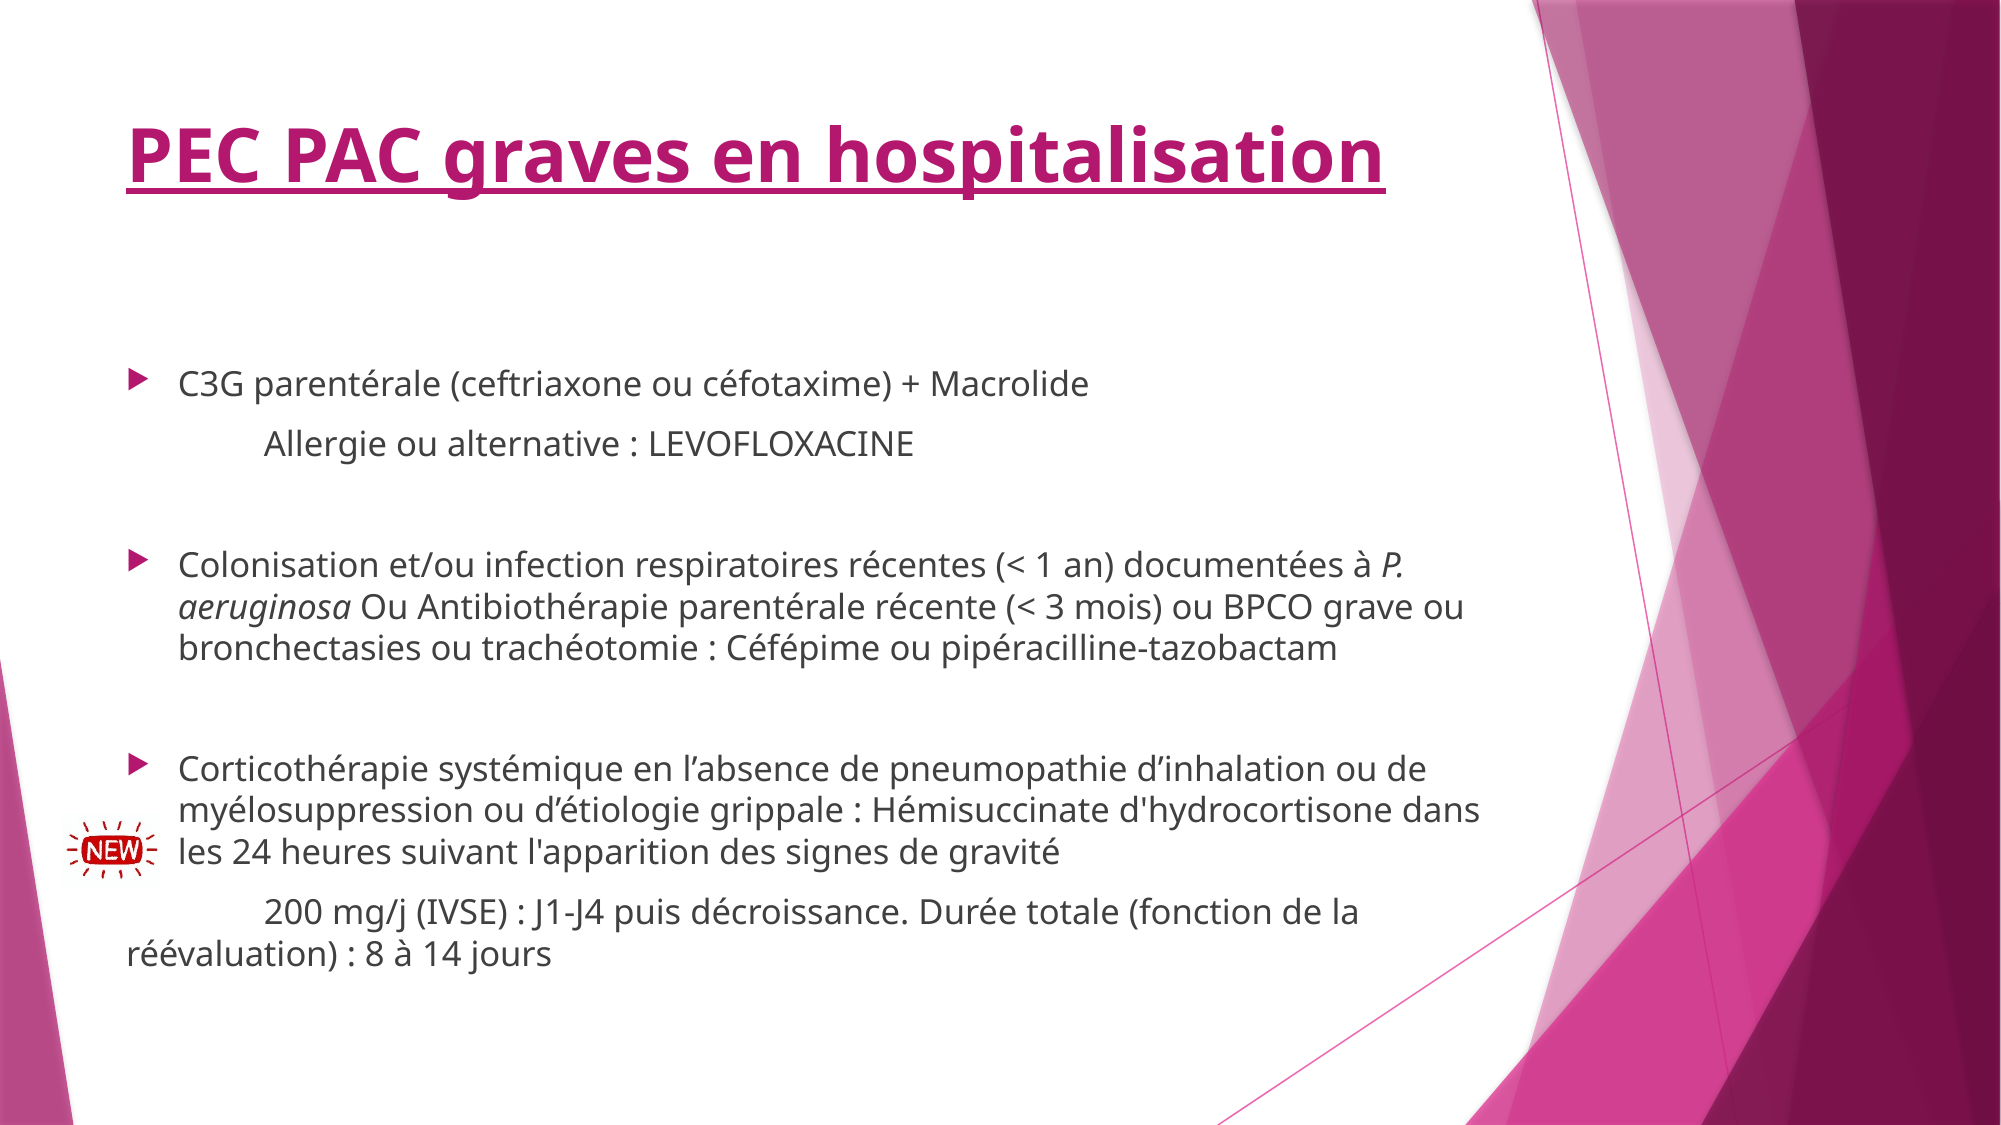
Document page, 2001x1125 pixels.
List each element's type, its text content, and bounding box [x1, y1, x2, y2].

picture [61, 813, 161, 888]
list C3G parentérale (ceftriaxone ou céfotaxime) + Macrolide Allergie ou alternative : LEVOFLOXACINE Colonisation et/ou infection respiratoires récentes (< 1 an) documentées à P. aeruginosa Ou Antibiothérapie parentérale récente (< 3 mois) ou BPCO grave ou bronchectasies ou trachéotomie : Céfépime ou pipéracilline-tazobactam Corticothérapie systémique en l’absence de pneumopathie d’inhalation ou de myélosuppression ou d’étiologie grippale : Hémisuccinate d'hydrocortisone dans les 24 heures suivant l'apparition des signes de gravité 200 mg/j (IVSE) : J1-J4 puis décroissance. Durée totale (fonction de la réévaluation) : 8 à 14 jours [111, 354, 1522, 992]
title PEC PAC graves en hospitalisation [111, 99, 1522, 317]
